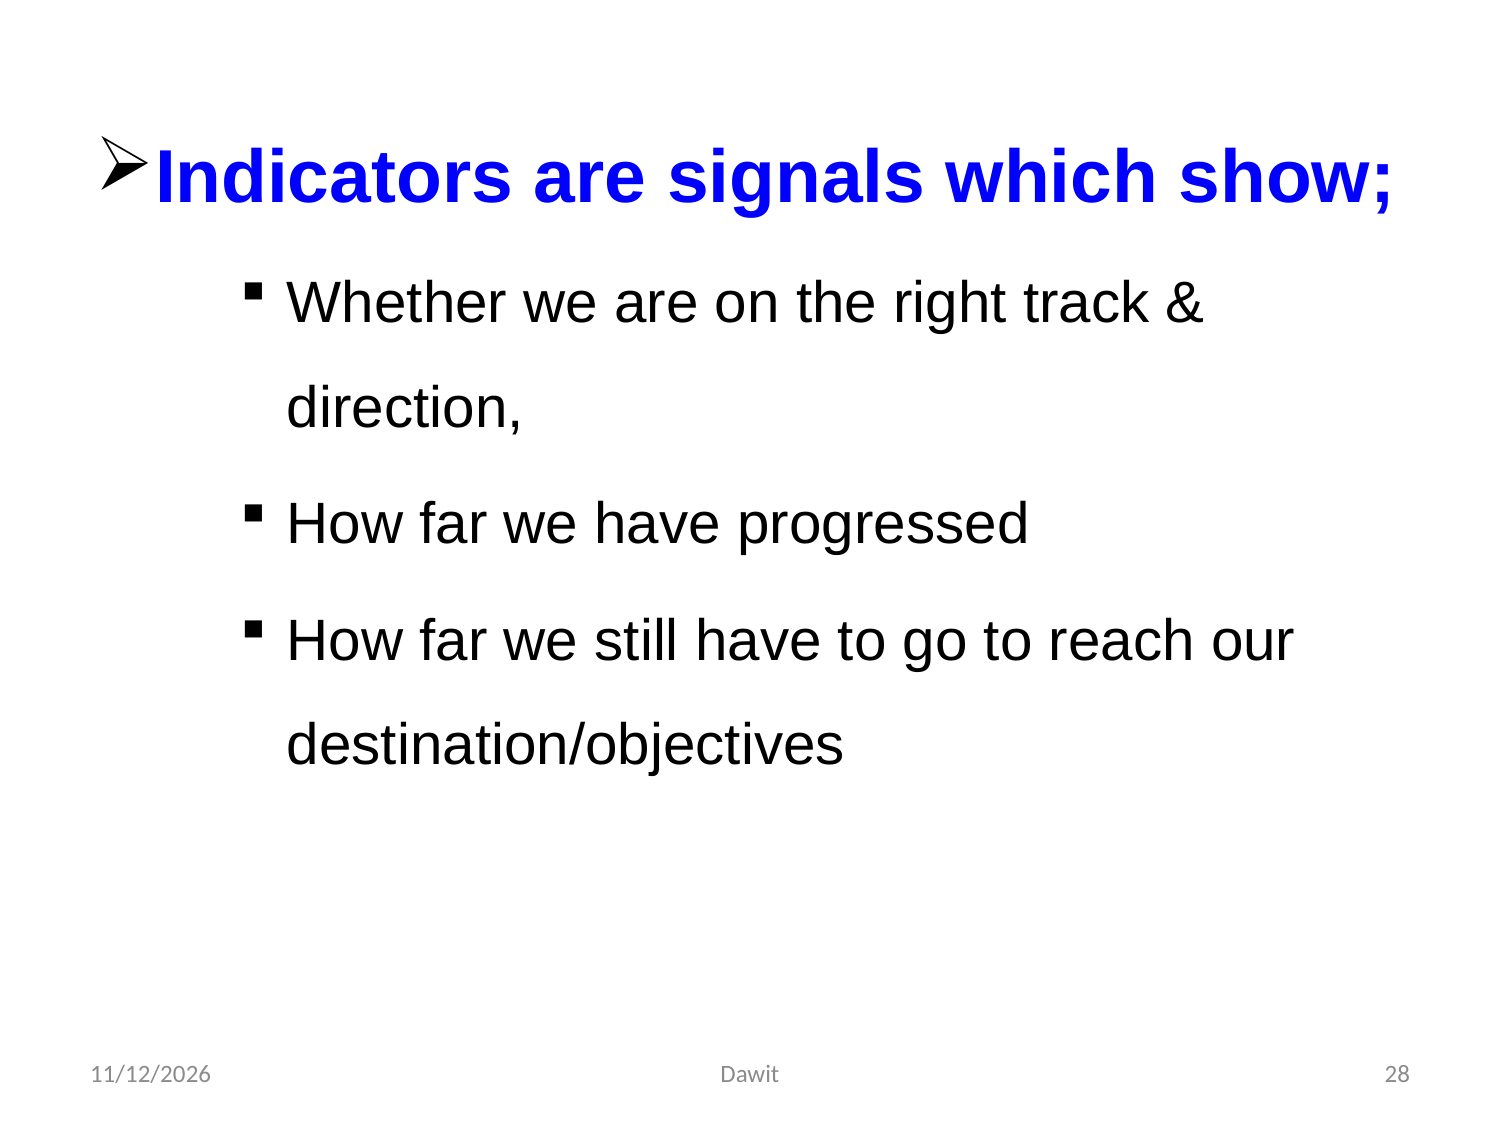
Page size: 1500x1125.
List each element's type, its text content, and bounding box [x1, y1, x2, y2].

list Indicators are signals which show; Whether we are on the right track & direction, How far we have progressed How far we still have to go to reach our destination/objectives [75, 75, 1425, 1075]
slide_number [75, 1042, 425, 1103]
footer Dawit [512, 1042, 988, 1103]
slide_number 28 [1074, 1075, 1425, 1103]
